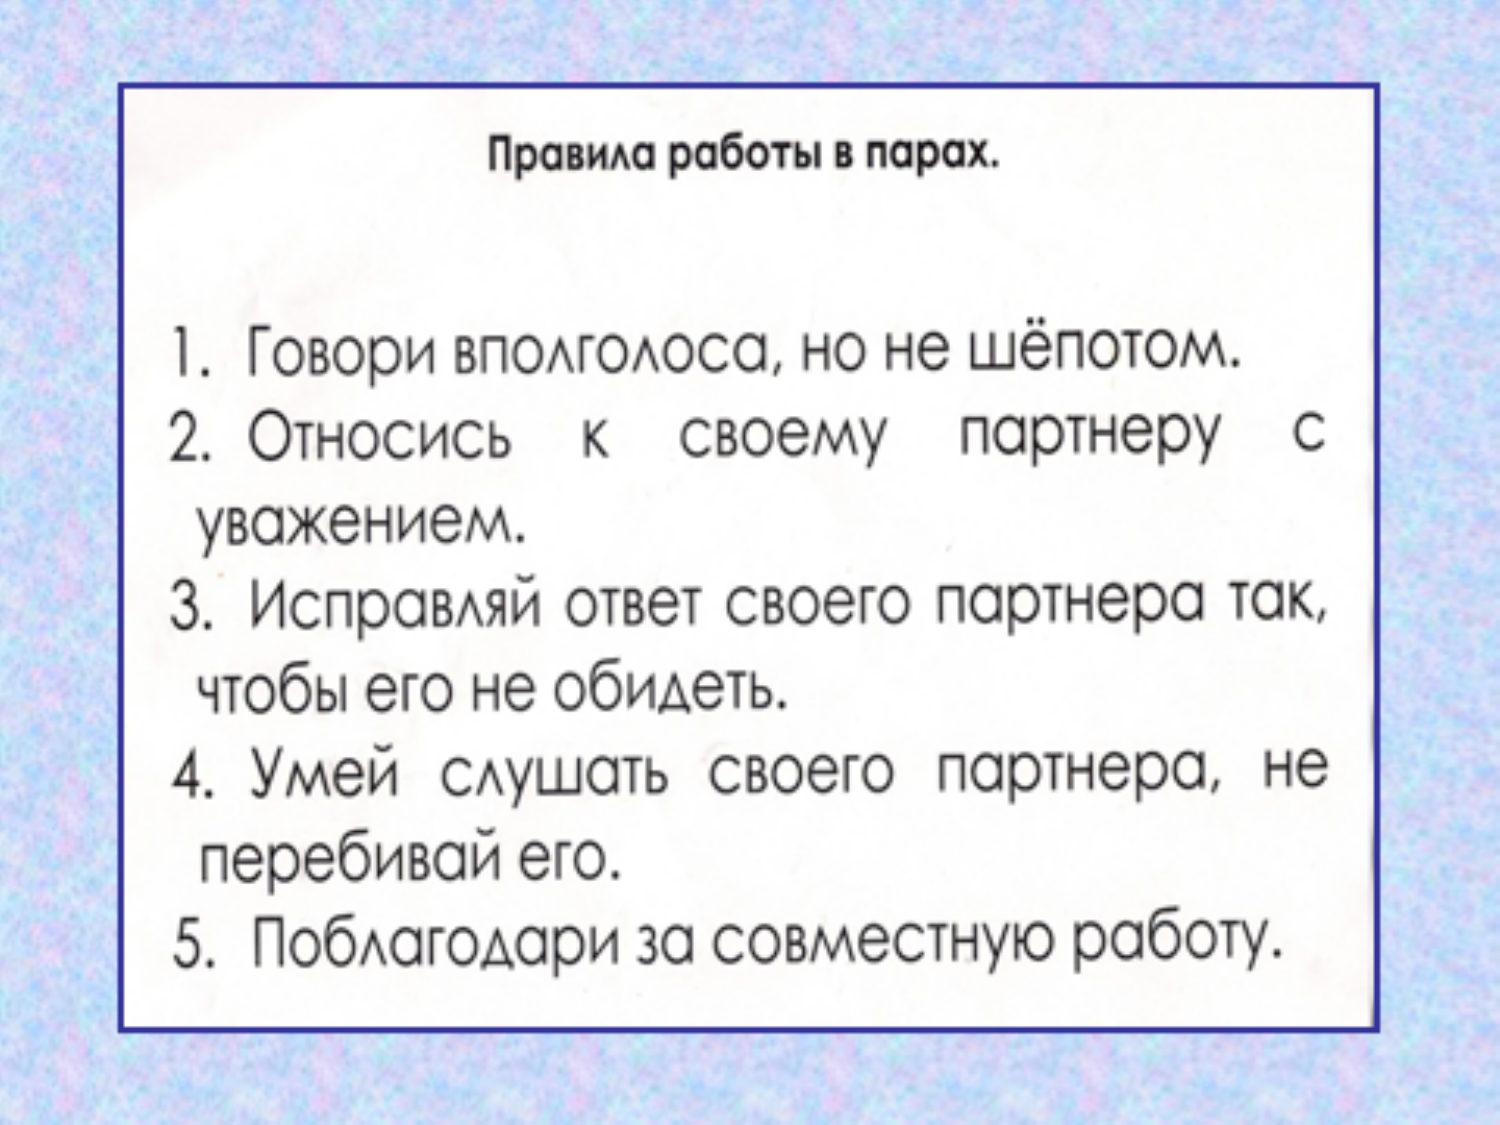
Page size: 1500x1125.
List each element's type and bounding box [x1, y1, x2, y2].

list [0, 0, 1500, 1125]
